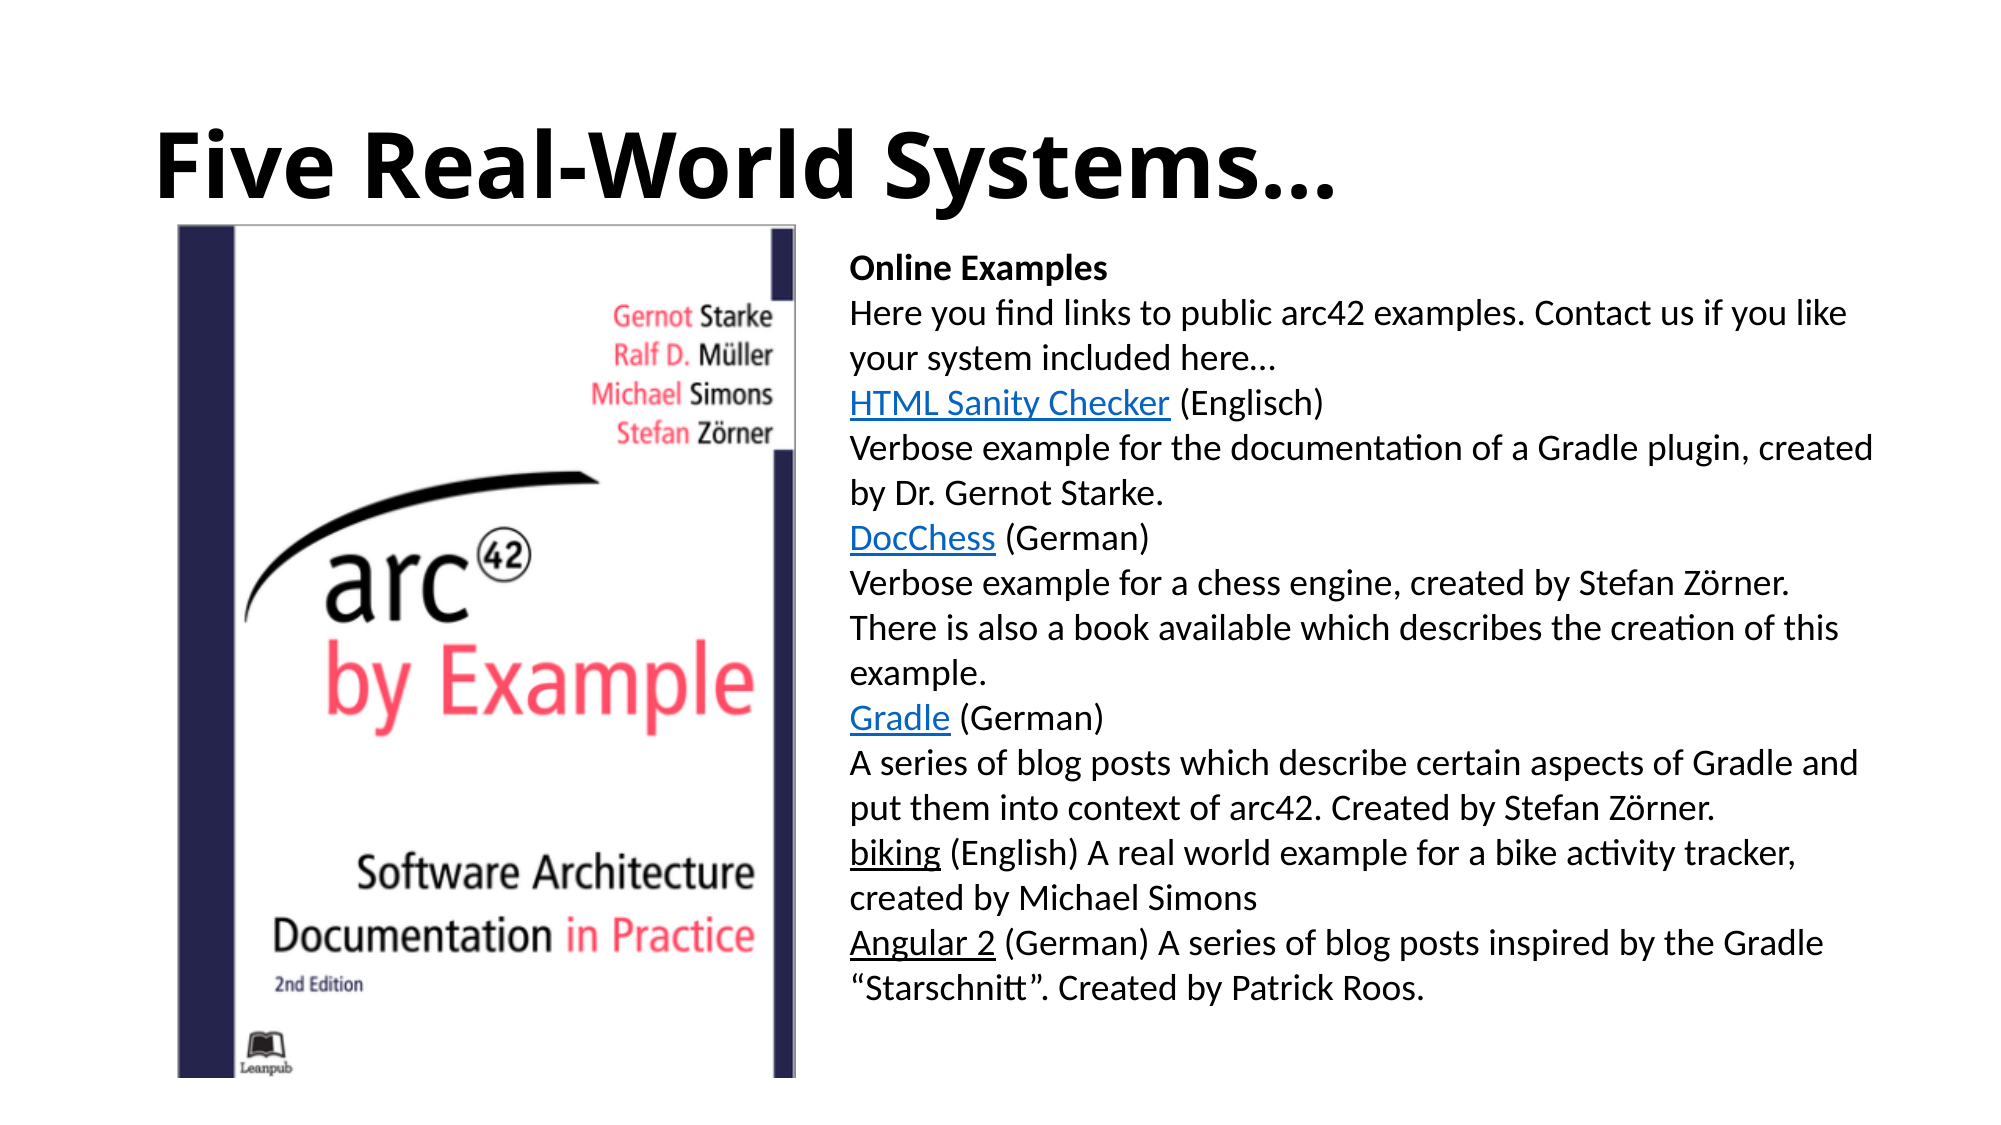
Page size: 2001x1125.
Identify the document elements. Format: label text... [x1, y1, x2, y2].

title Five Real-World Systems... [137, 59, 1863, 278]
text_box Online Examples Here you find links to public arc42 examples. Contact us if you like your system included here… HTML Sanity Checker (Englisch) Verbose example for the documentation of a Gradle plugin, created by Dr. Gernot Starke. DocChess (German) Verbose example for a chess engine, created by Stefan Zörner. There is also a book available which describes the creation of this example. Gradle (German) A series of blog posts which describe certain aspects of Gradle and put them into context of arc42. Created by Stefan Zörner. biking (English) A real world example for a bike activity tracker, created by Michael Simons Angular 2 (German) A series of blog posts inspired by the Gradle “Starschnitt”. Created by Patrick Roos. [834, 236, 1891, 1016]
picture [176, 223, 796, 1078]
